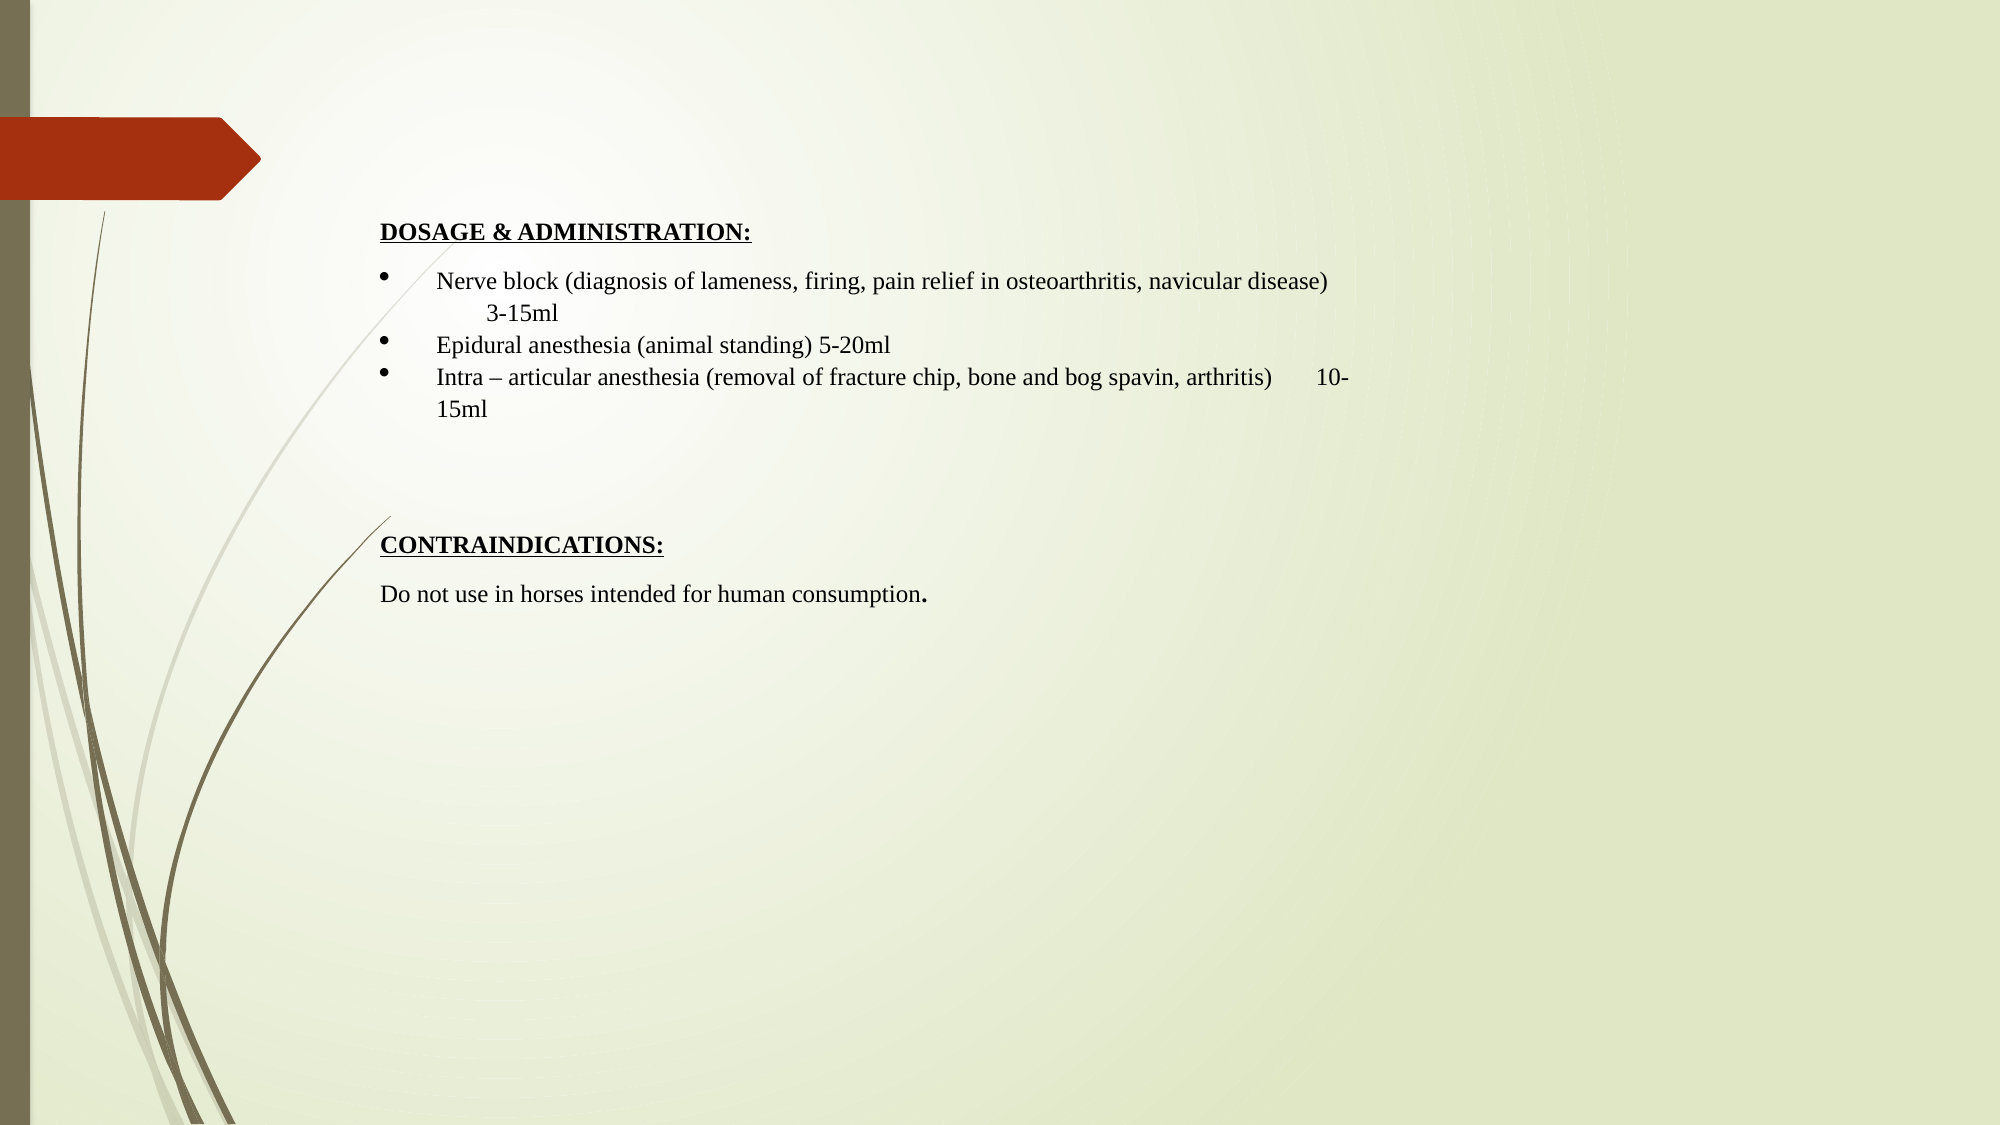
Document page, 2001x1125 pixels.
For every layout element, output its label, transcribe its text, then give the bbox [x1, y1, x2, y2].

text_box DOSAGE & ADMINISTRATION: Nerve block (diagnosis of lameness, firing, pain relief in osteoarthritis, navicular disease) 3-15ml Epidural anesthesia (animal standing) 5-20ml Intra – articular anesthesia (removal of fracture chip, bone and bog spavin, arthritis) 10-15ml [365, 206, 1366, 462]
text_box CONTRAINDICATIONS: Do not use in horses intended for human consumption. [365, 519, 1366, 615]
